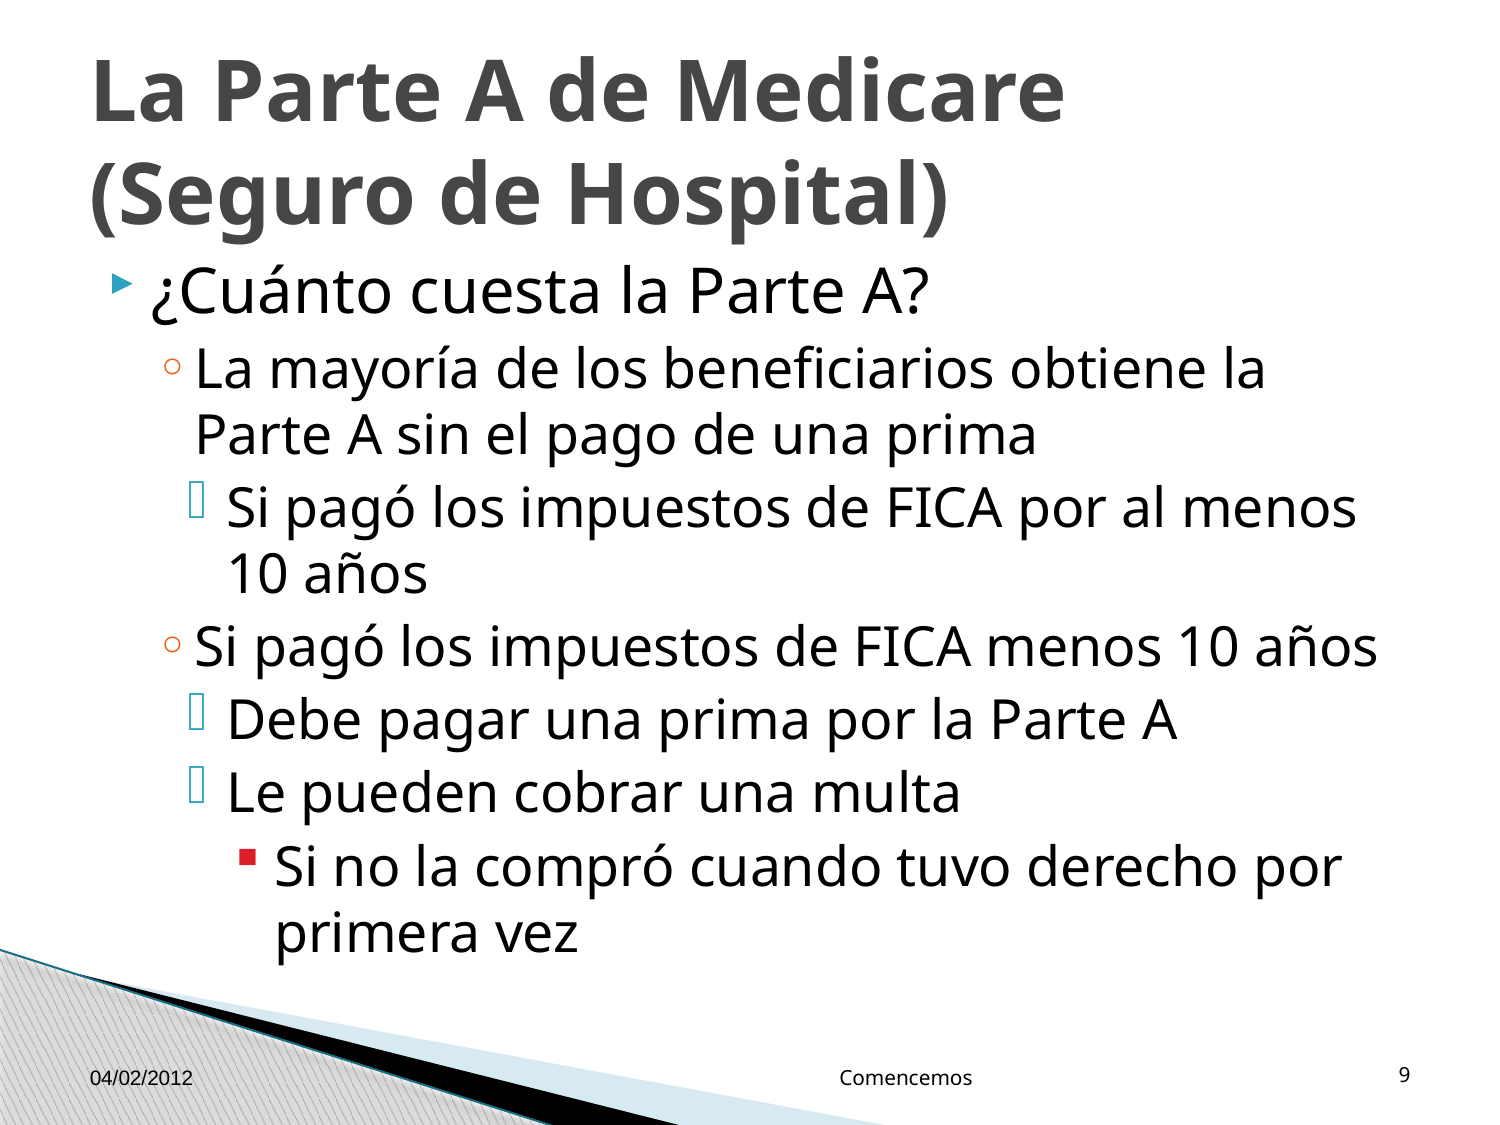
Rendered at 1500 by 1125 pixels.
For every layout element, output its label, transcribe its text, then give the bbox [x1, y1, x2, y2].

list ¿Cuánto cuesta la Parte A? La mayoría de los beneficiarios obtiene la Parte A sin el pago de una prima Si pagó los impuestos de FICA por al menos 10 años Si pagó los impuestos de FICA menos 10 años Debe pagar una prima por la Parte A Le pueden cobrar una multa Si no la compró cuando tuvo derecho por primera vez [75, 243, 1425, 986]
title La Parte A de Medicare (Seguro de Hospital) [75, 45, 1425, 233]
slide_number 9 [1074, 1037, 1425, 1098]
footer Comencemos [512, 1037, 988, 1098]
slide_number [75, 1037, 425, 1098]
